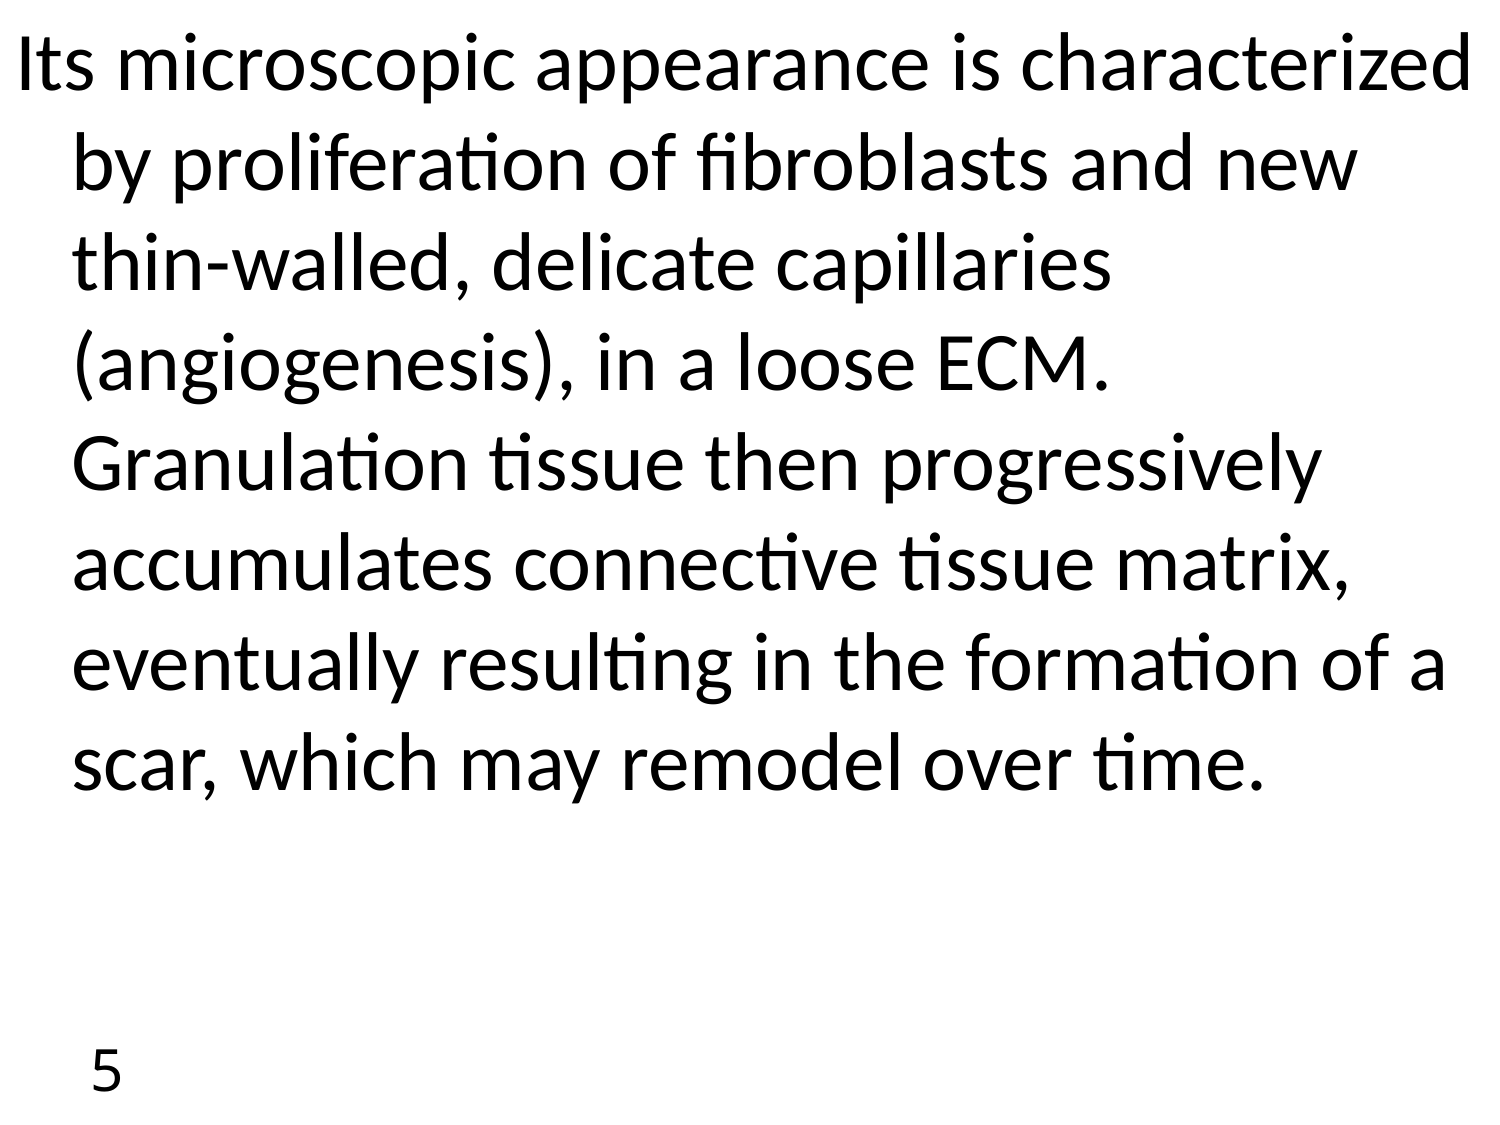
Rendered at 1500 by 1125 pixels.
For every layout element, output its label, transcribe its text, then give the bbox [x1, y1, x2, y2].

list Its microscopic appearance is characterized by proliferation of fibroblasts and new thin-walled, delicate capillaries (angiogenesis), in a loose ECM. Granulation tissue then progressively accumulates connective tissue matrix, eventually resulting in the formation of a scar, which may remodel over time. [0, 0, 1500, 1125]
slide_number 5 [75, 1042, 425, 1103]
